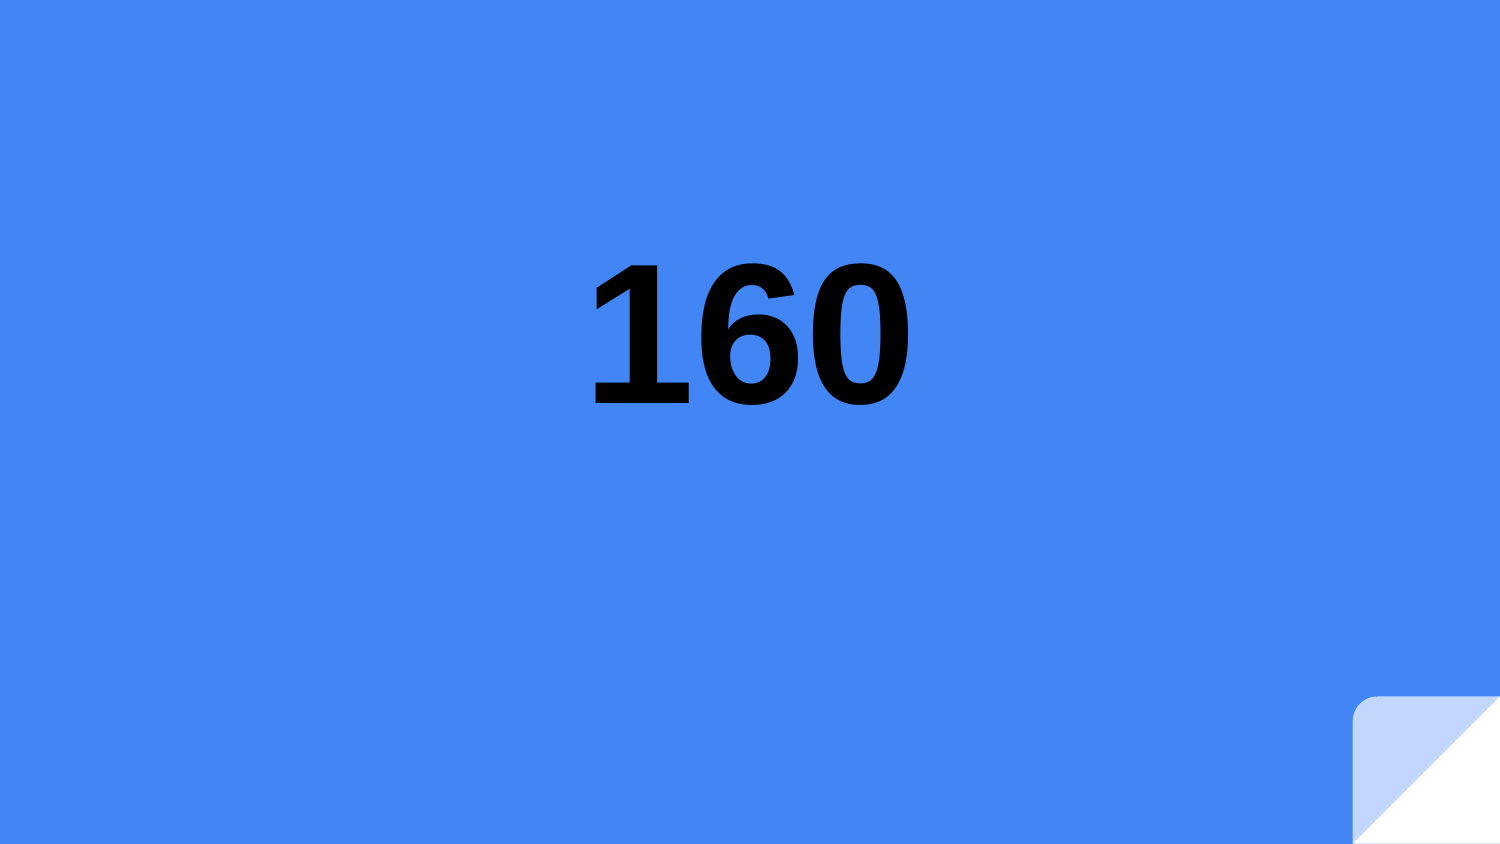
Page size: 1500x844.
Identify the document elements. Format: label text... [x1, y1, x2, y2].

title 160 [51, 207, 1449, 459]
